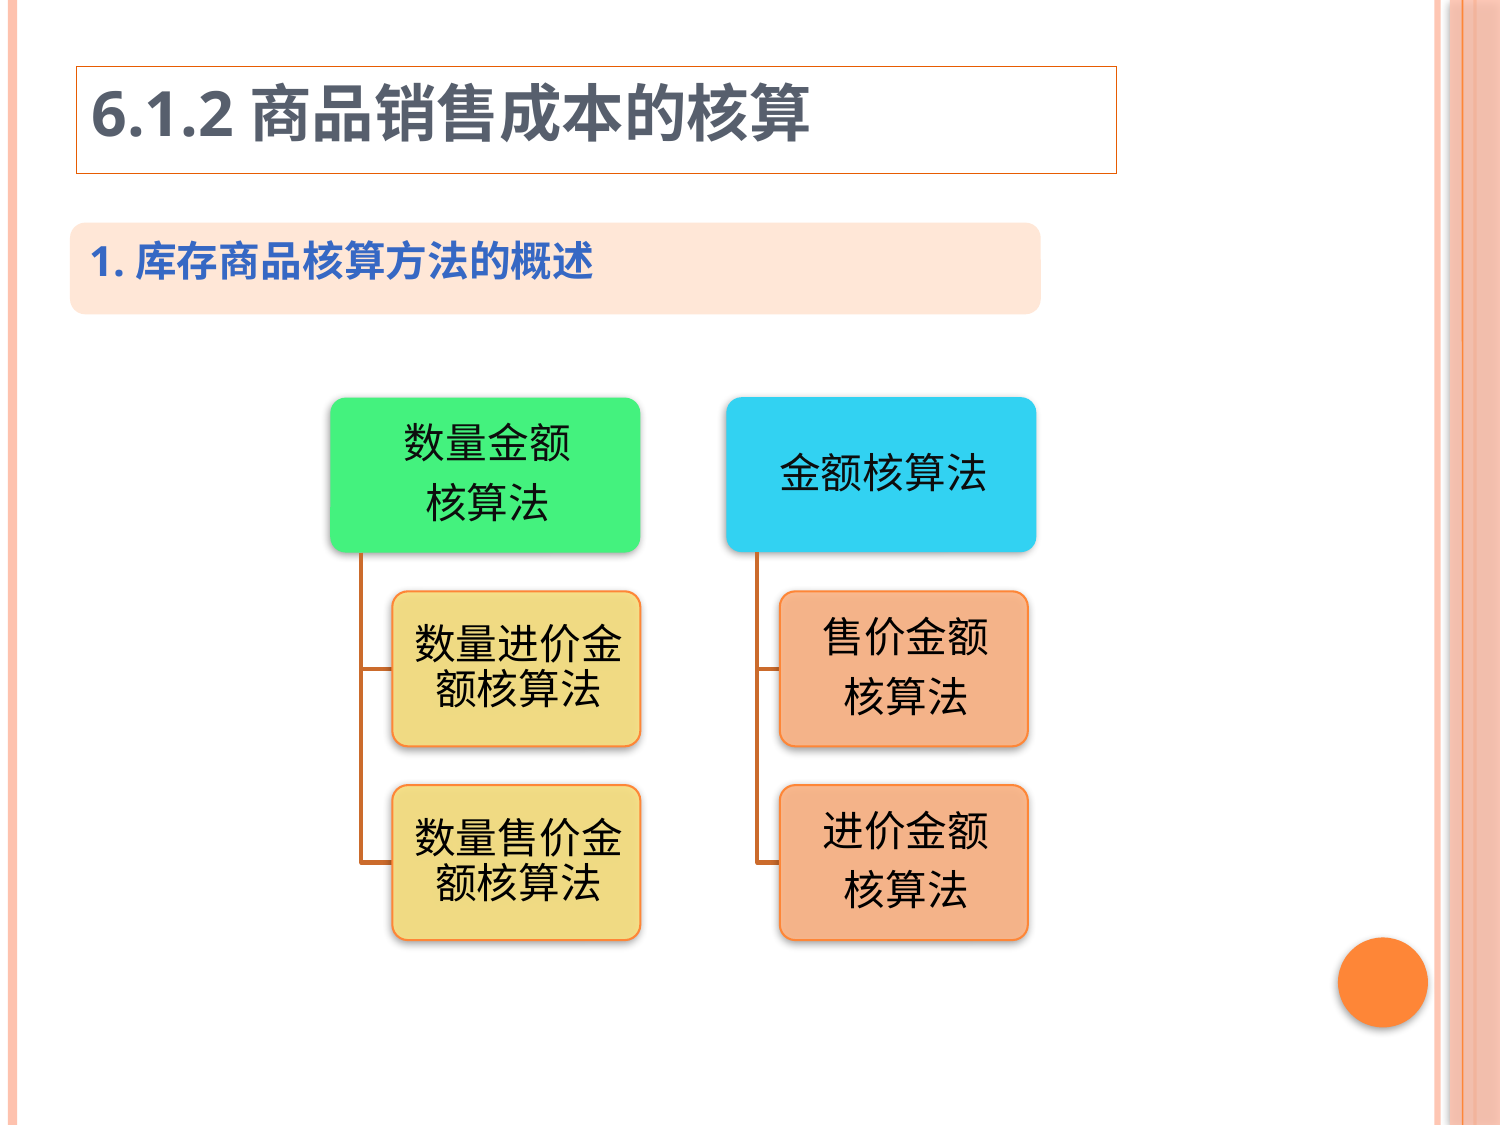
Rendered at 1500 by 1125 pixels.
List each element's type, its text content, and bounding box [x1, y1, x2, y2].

text_box 1.库存商品核算方法的概述 [69, 222, 1041, 315]
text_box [170, 396, 1188, 941]
text_box 6.1.2商品销售成本的核算 [76, 66, 1117, 174]
